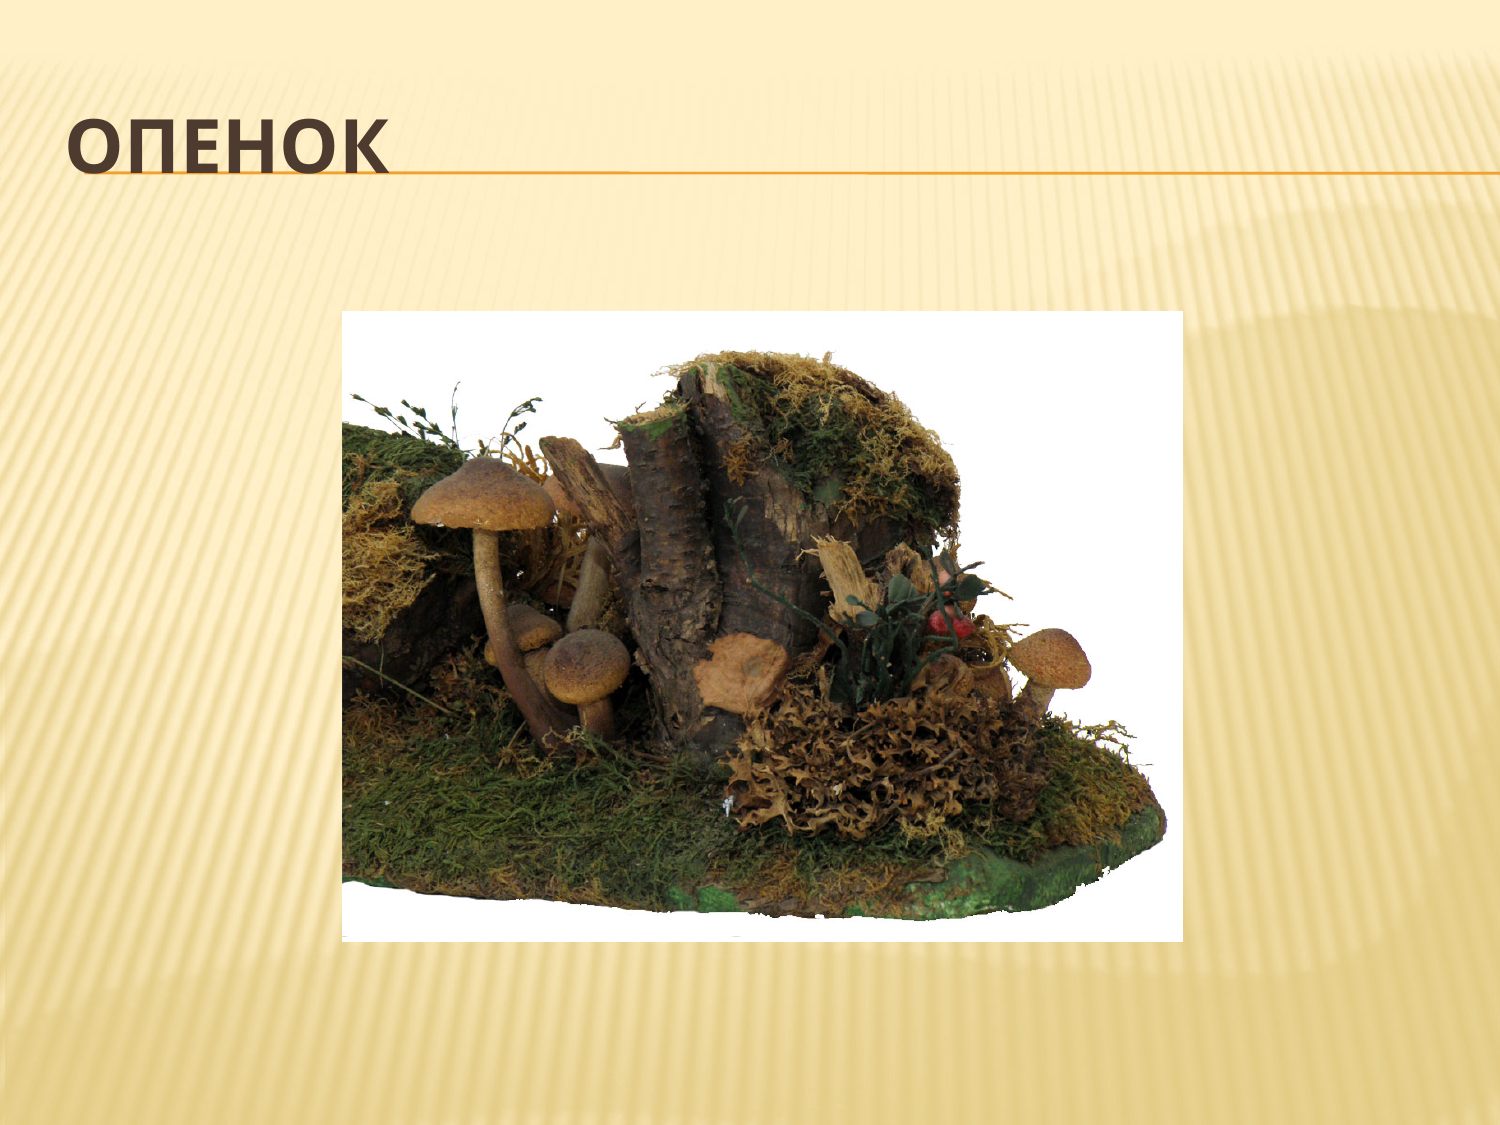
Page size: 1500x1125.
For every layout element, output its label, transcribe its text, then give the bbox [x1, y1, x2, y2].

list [342, 310, 1183, 942]
title Опенок [50, 75, 1475, 213]
